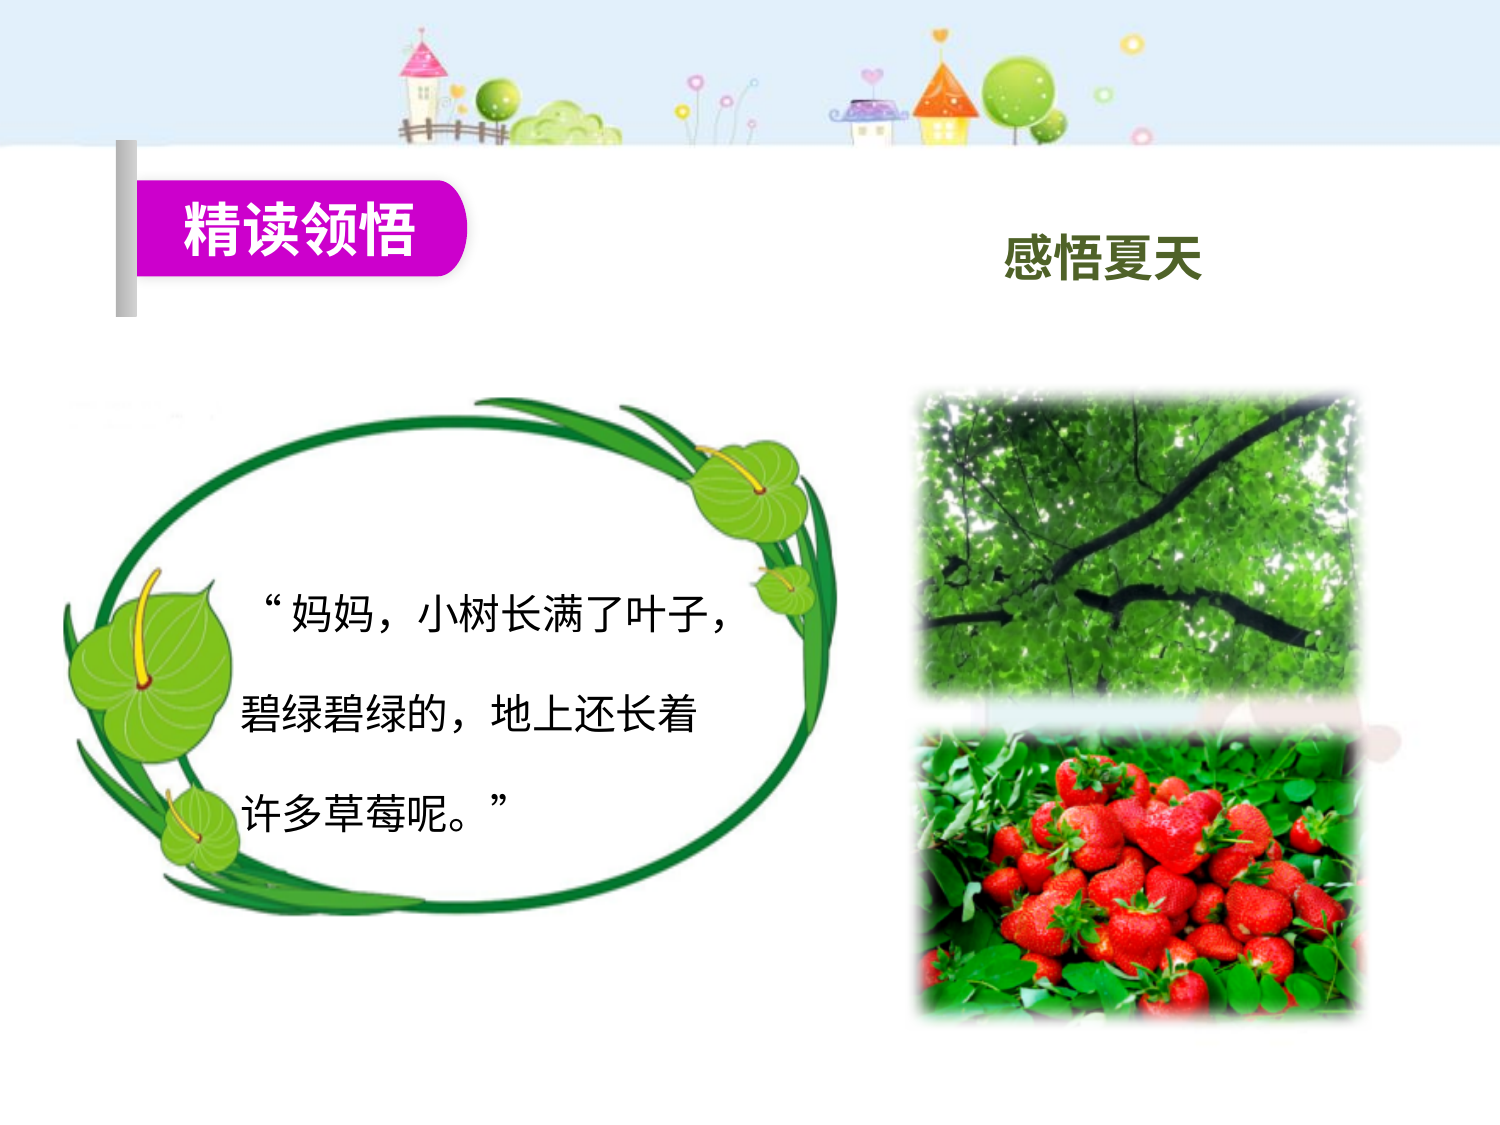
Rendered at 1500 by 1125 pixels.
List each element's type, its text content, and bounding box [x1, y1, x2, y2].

text_box 精读领悟 [137, 180, 468, 277]
picture [0, 0, 1500, 1125]
text_box 感悟夏天 [988, 218, 1316, 294]
text_box [115, 140, 137, 317]
